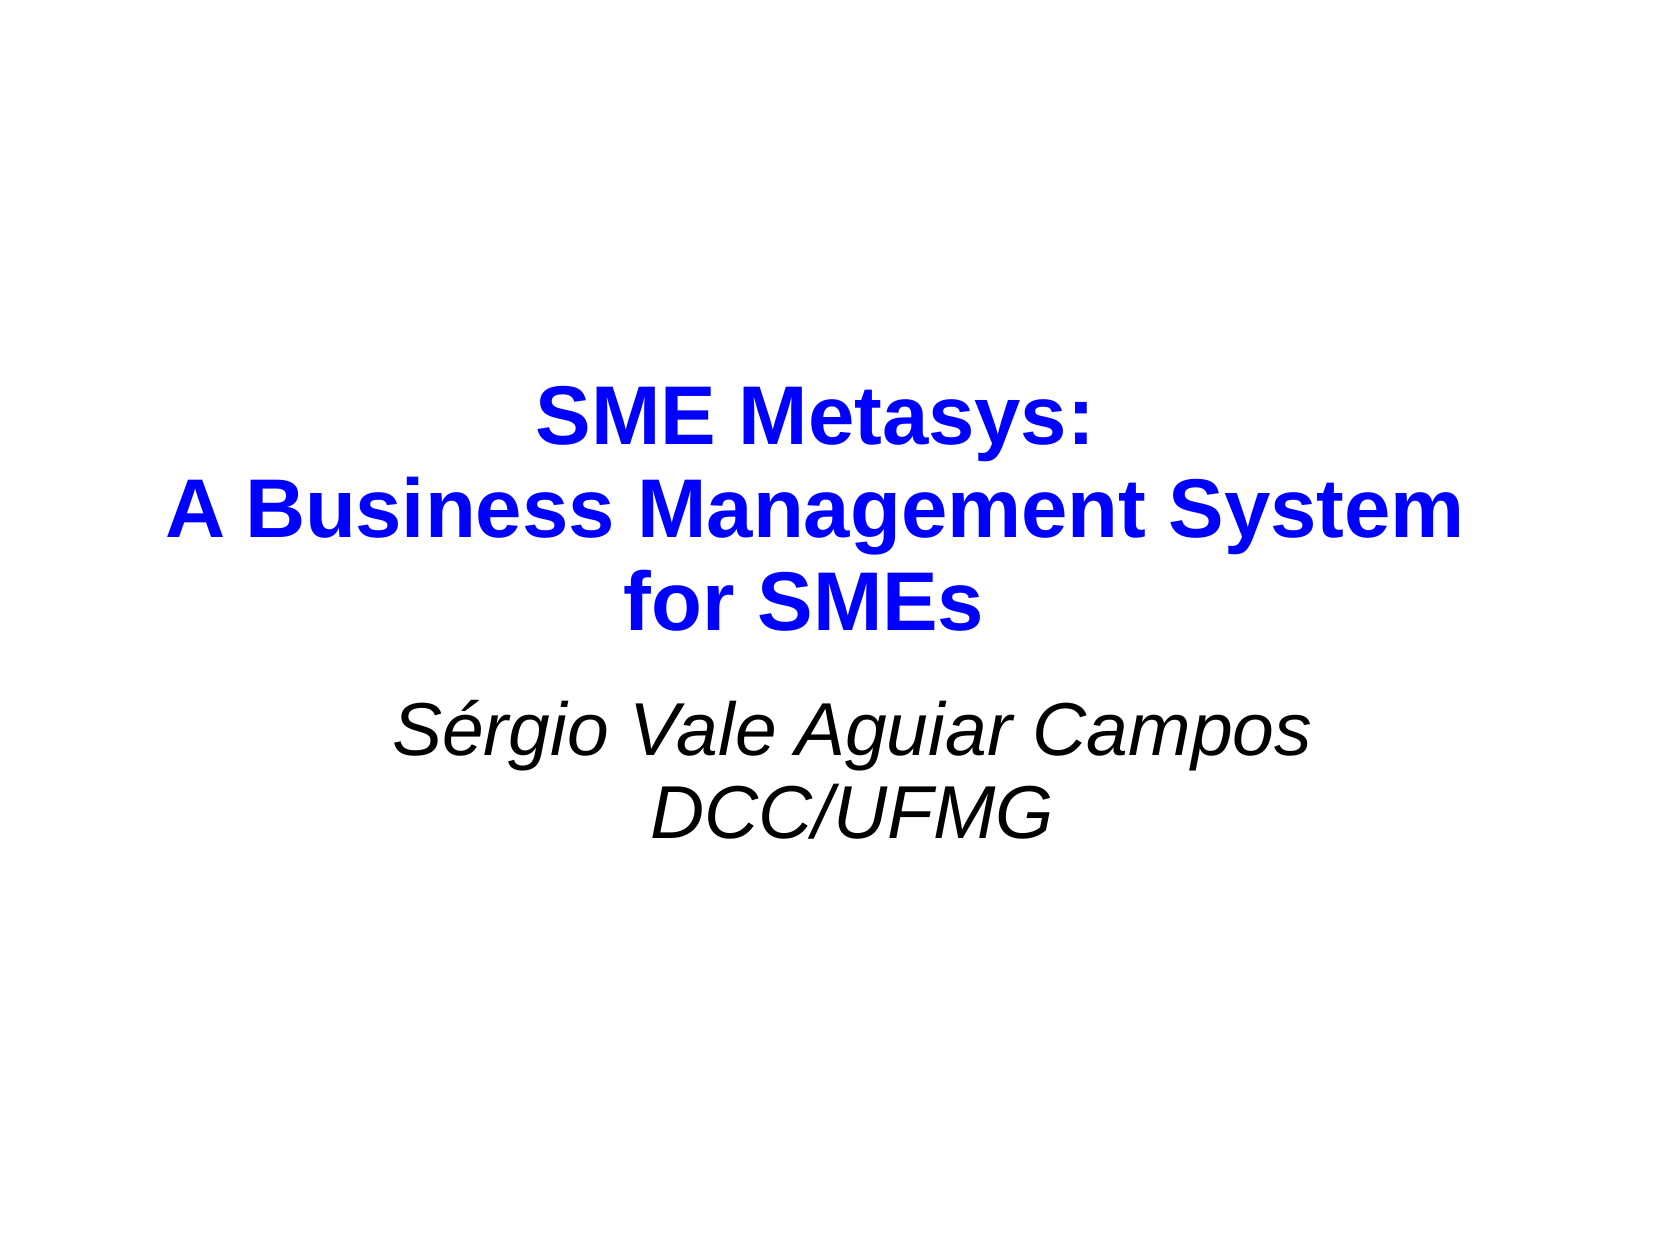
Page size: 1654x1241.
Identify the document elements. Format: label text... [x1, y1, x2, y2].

text_box SME Metasys: A Business Management System for SMEs [150, 362, 1481, 657]
text_box Sérgio Vale Aguiar Campos DCC/UFMG [377, 680, 1328, 863]
